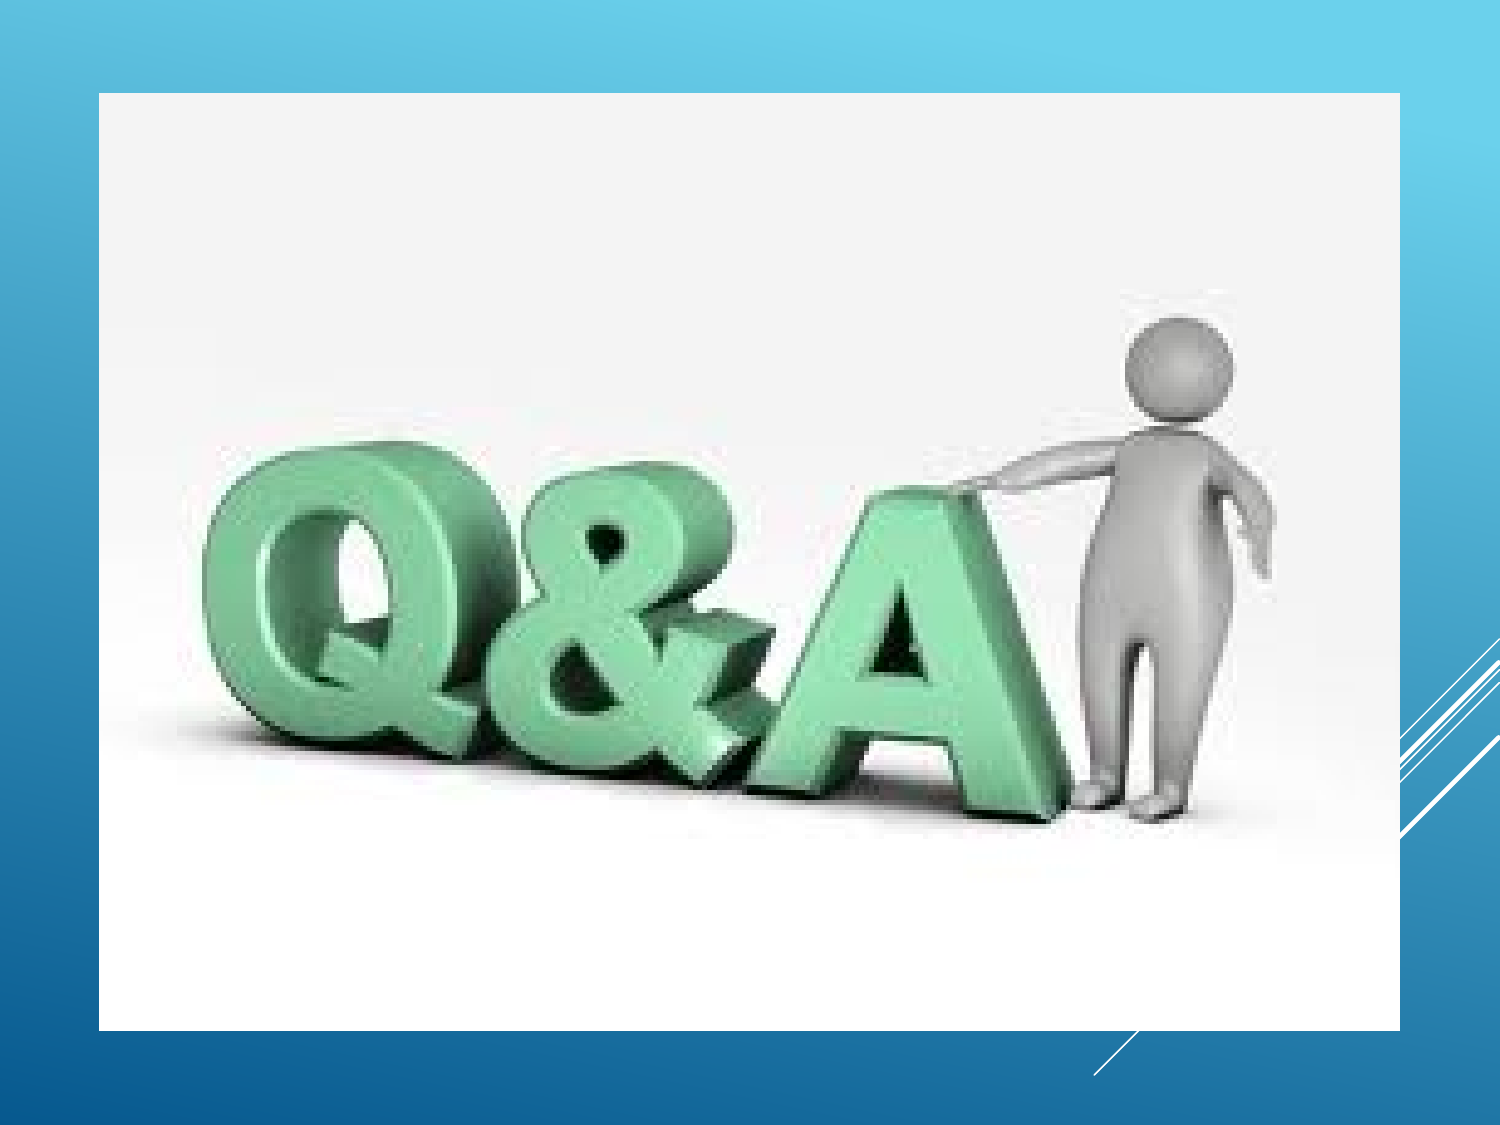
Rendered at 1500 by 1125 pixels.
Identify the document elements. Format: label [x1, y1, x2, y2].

picture [99, 93, 1401, 1032]
